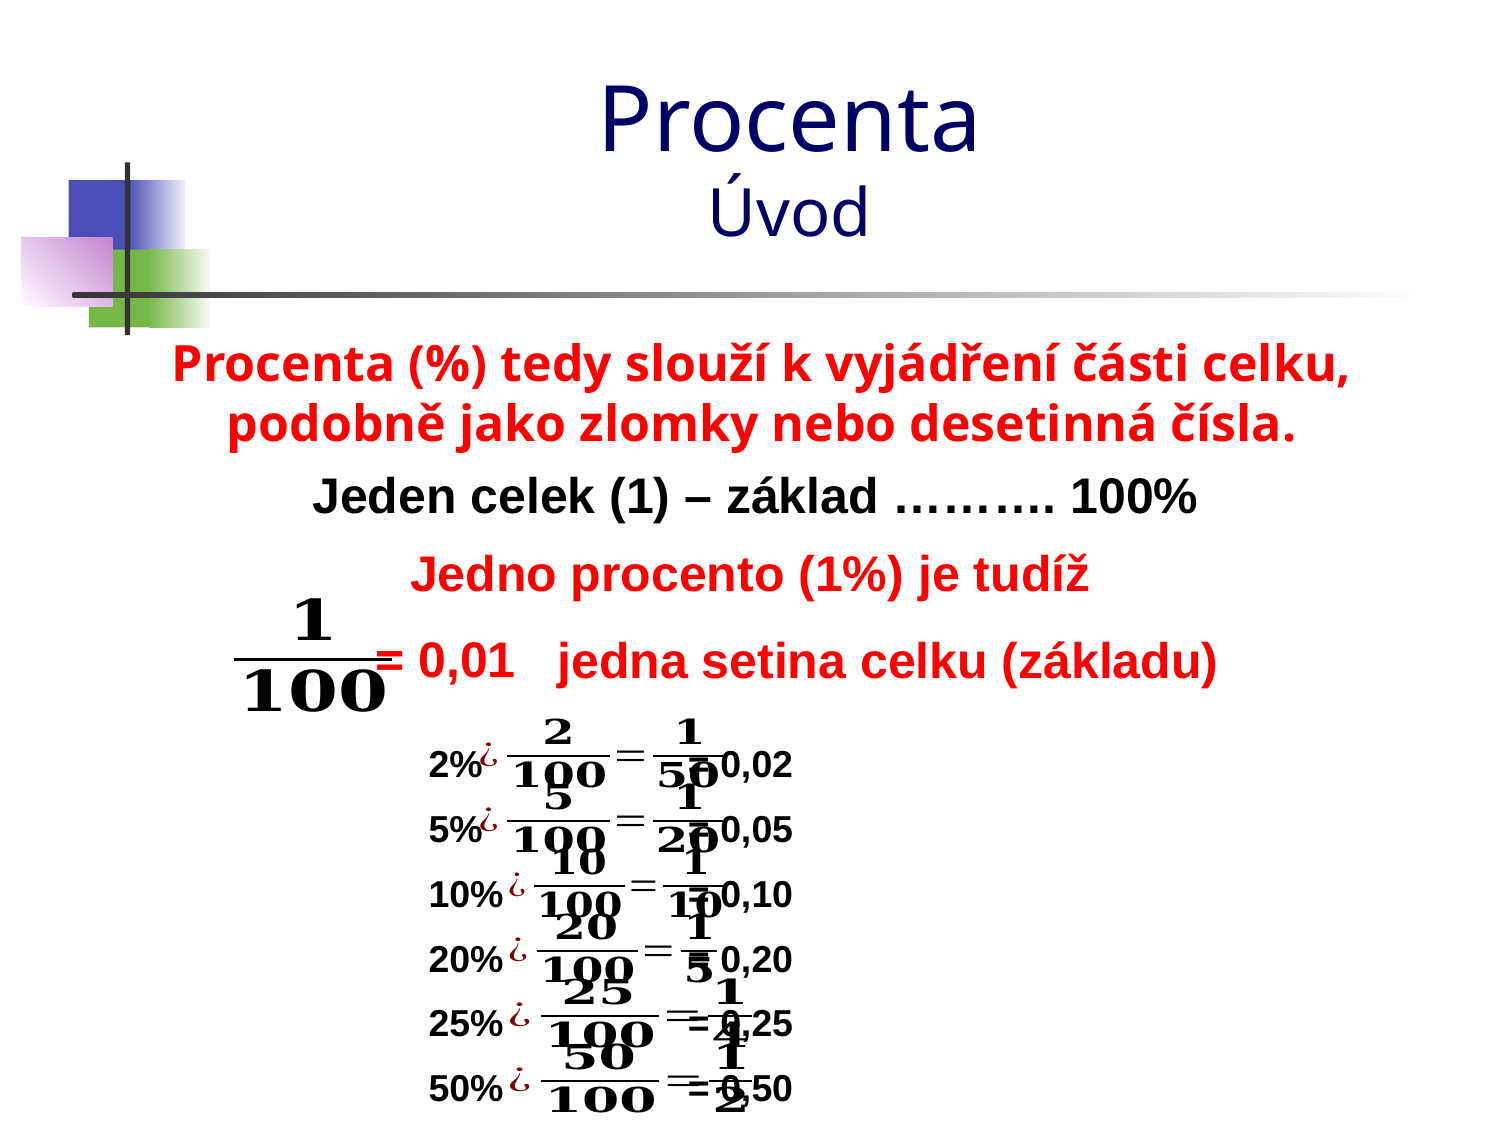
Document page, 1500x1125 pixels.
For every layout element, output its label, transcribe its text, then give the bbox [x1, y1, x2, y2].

text_box Jeden celek (1) – základ ………. 100% [41, 456, 1471, 531]
text_box Jedno procento (1%) je tudíž [395, 533, 1117, 609]
text_box = 0,25 [673, 992, 856, 1052]
text_box 50% [414, 1057, 519, 1117]
text_box 20% [414, 927, 519, 987]
text_box jedna setina celku (základu) [542, 621, 1278, 697]
text_box 2% [413, 732, 498, 792]
text_box = 0,01 [360, 619, 543, 695]
text_box = 0,05 [673, 797, 856, 857]
text_box 5% [413, 797, 498, 857]
title Procenta Úvod [111, 34, 1468, 276]
text_box = 0,20 [673, 927, 856, 987]
text_box = 0,50 [673, 1057, 856, 1117]
text_box = 0,02 [673, 732, 856, 792]
text_box = 0,10 [673, 862, 856, 922]
text_box Procenta (%) tedy slouží k vyjádření části celku, podobně jako zlomky nebo desetinná čísla. [76, 323, 1447, 456]
text_box 25% [414, 992, 519, 1052]
text_box 10% [414, 862, 519, 922]
